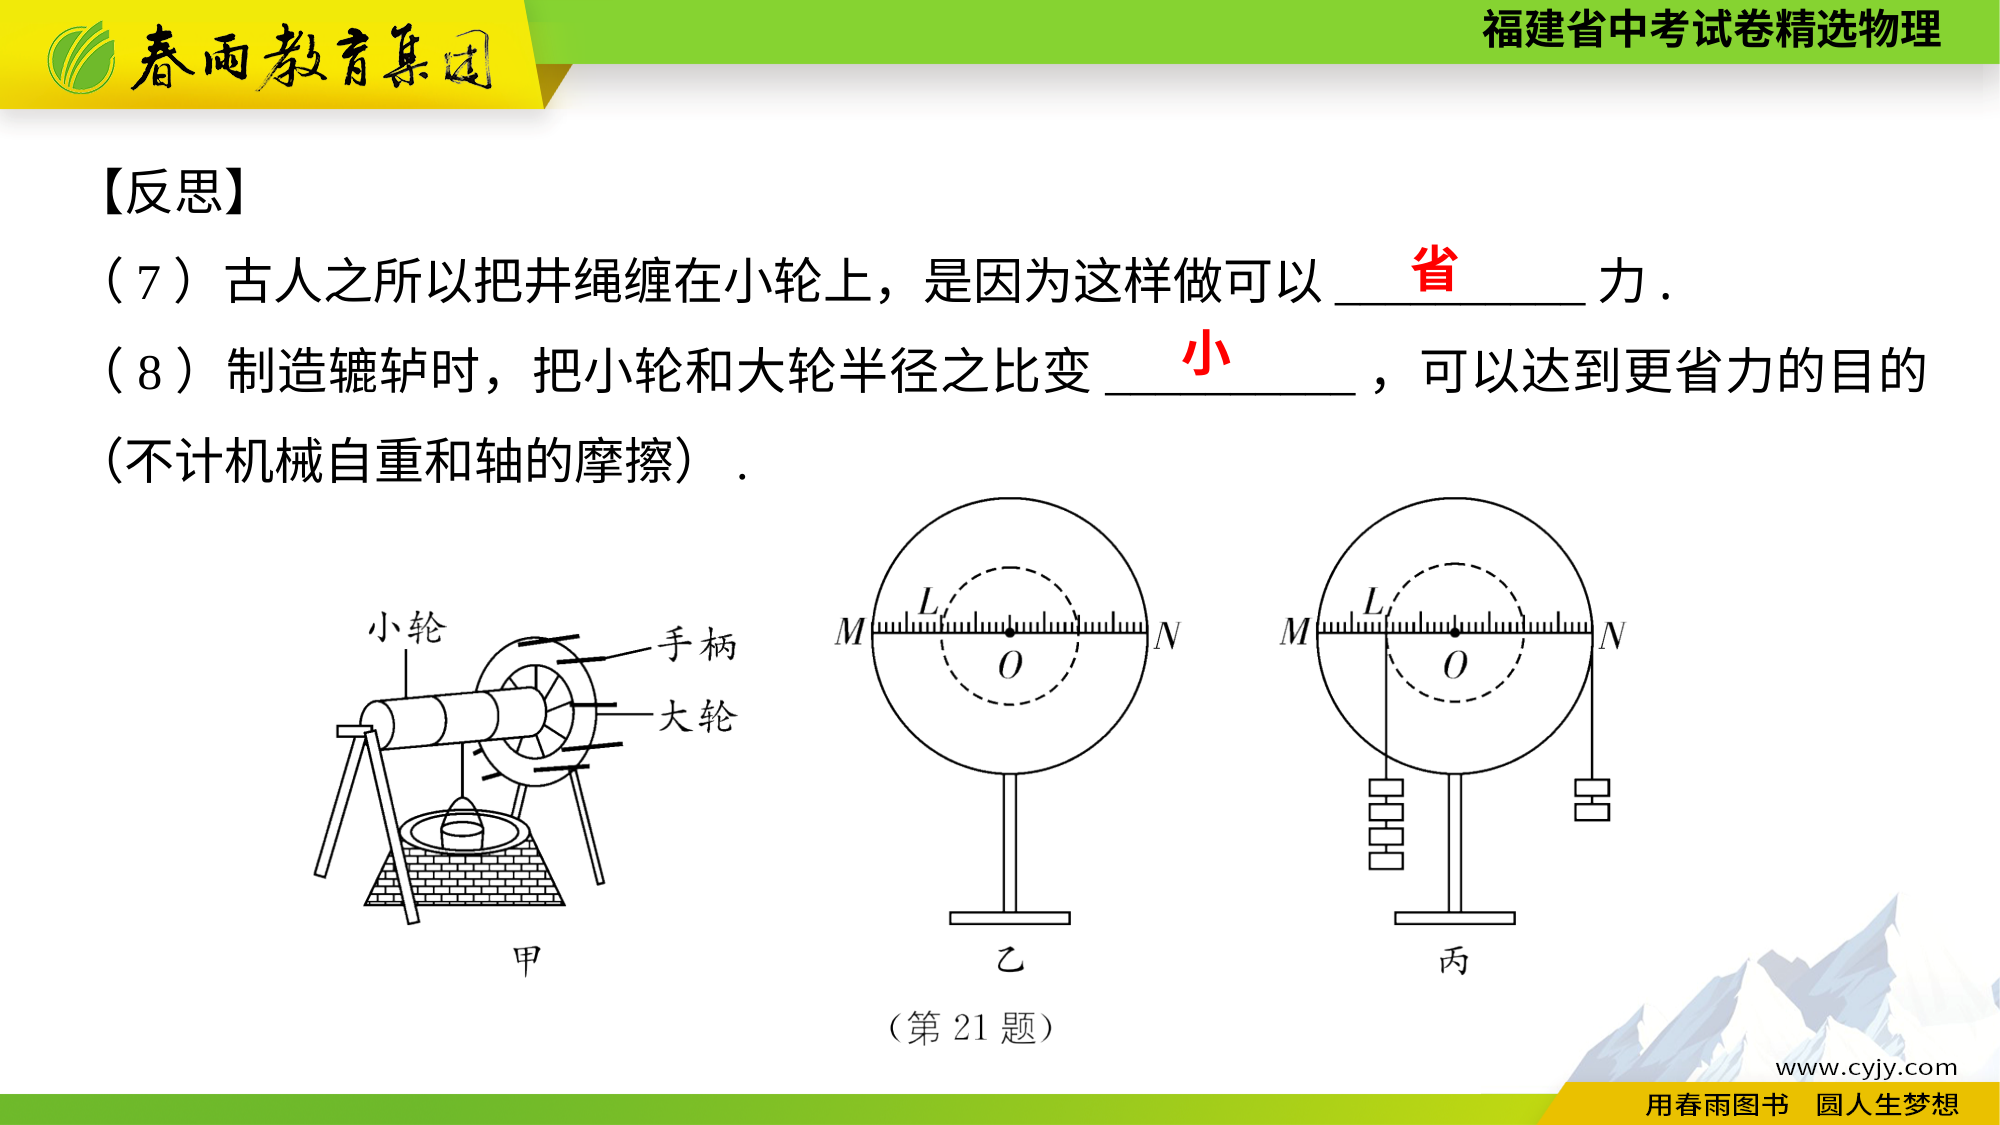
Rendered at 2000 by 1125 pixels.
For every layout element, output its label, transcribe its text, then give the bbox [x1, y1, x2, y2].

picture [0, 0, 2000, 1125]
text_box 小 [1166, 314, 1296, 390]
list 【反思】 （7）古人之所以把井绳缠在小轮上，是因为这样做可以__________力. （8）制造辘轳时，把小轮和大轮半径之比变__________，可以达到更省力的目的（不计机械自重和轴的摩擦）. [59, 122, 1944, 490]
text_box 省 [1395, 230, 1526, 305]
